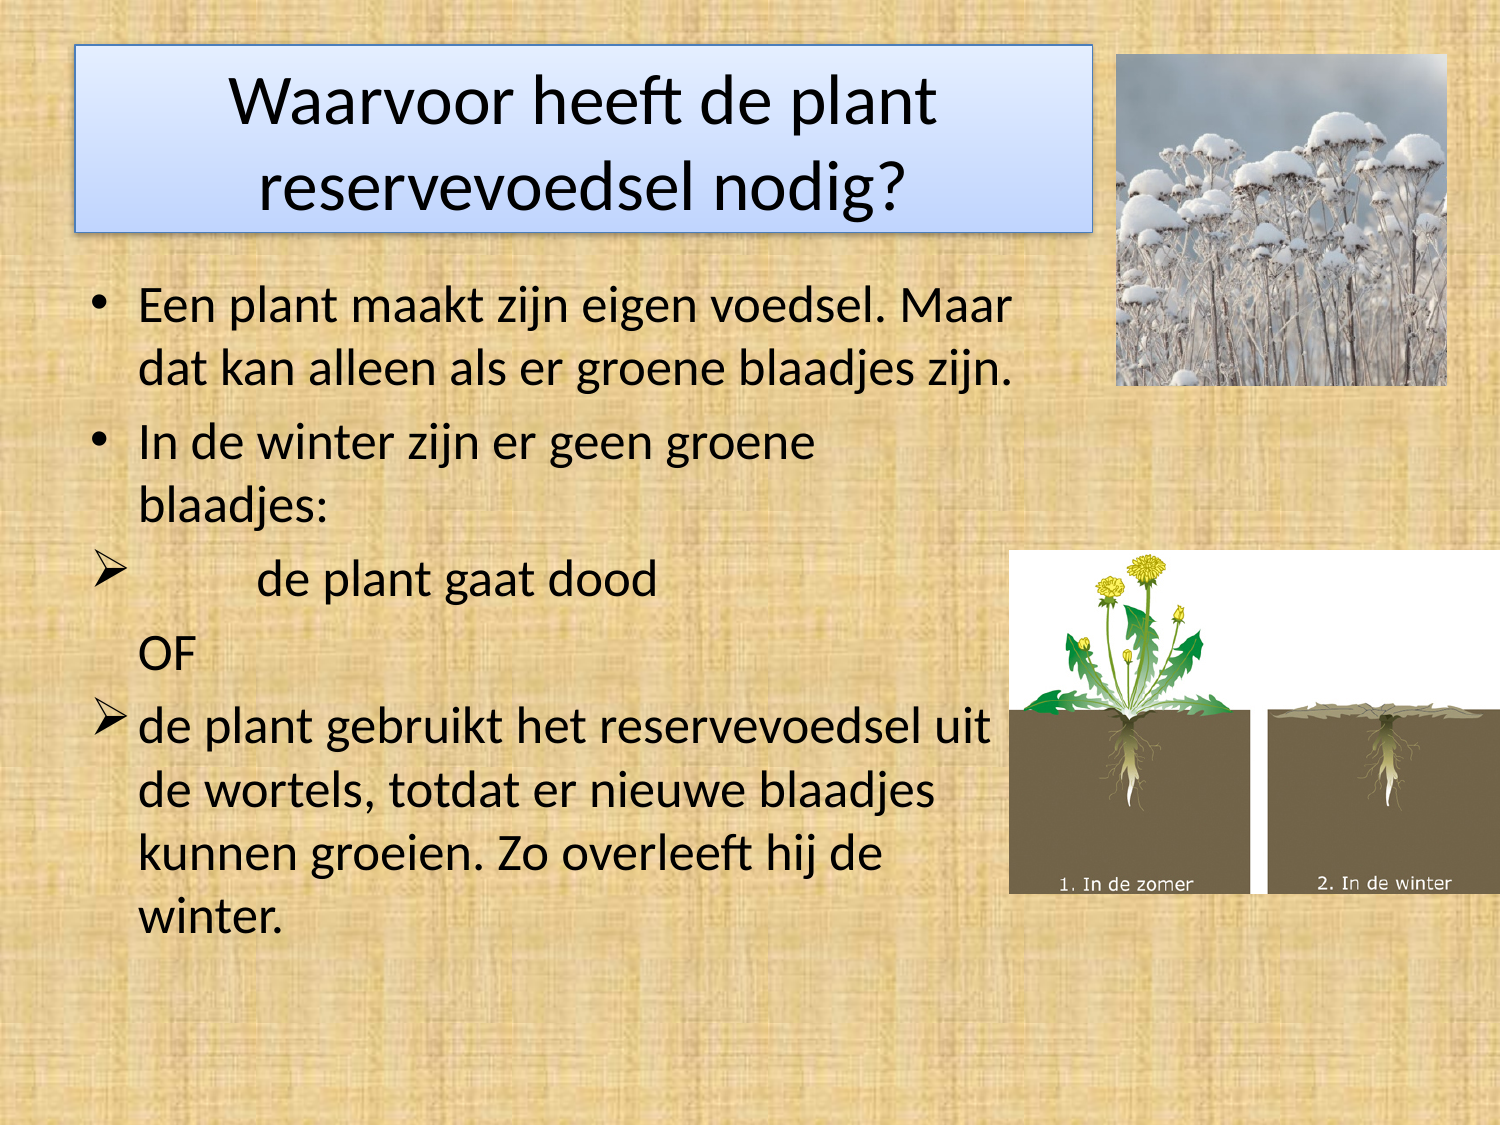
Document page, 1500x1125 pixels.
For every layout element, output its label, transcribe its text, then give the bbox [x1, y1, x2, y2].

list Een plant maakt zijn eigen voedsel. Maar dat kan alleen als er groene blaadjes zijn. In de winter zijn er geen groene blaadjes: de plant gaat dood OF de plant gebruikt het reservevoedsel uit de wortels, totdat er nieuwe blaadjes kunnen groeien. Zo overleeft hij de winter. [75, 262, 1034, 1005]
picture [0, 0, 1500, 1125]
title Waarvoor heeft de plant reservevoedsel nodig? [74, 44, 1093, 233]
